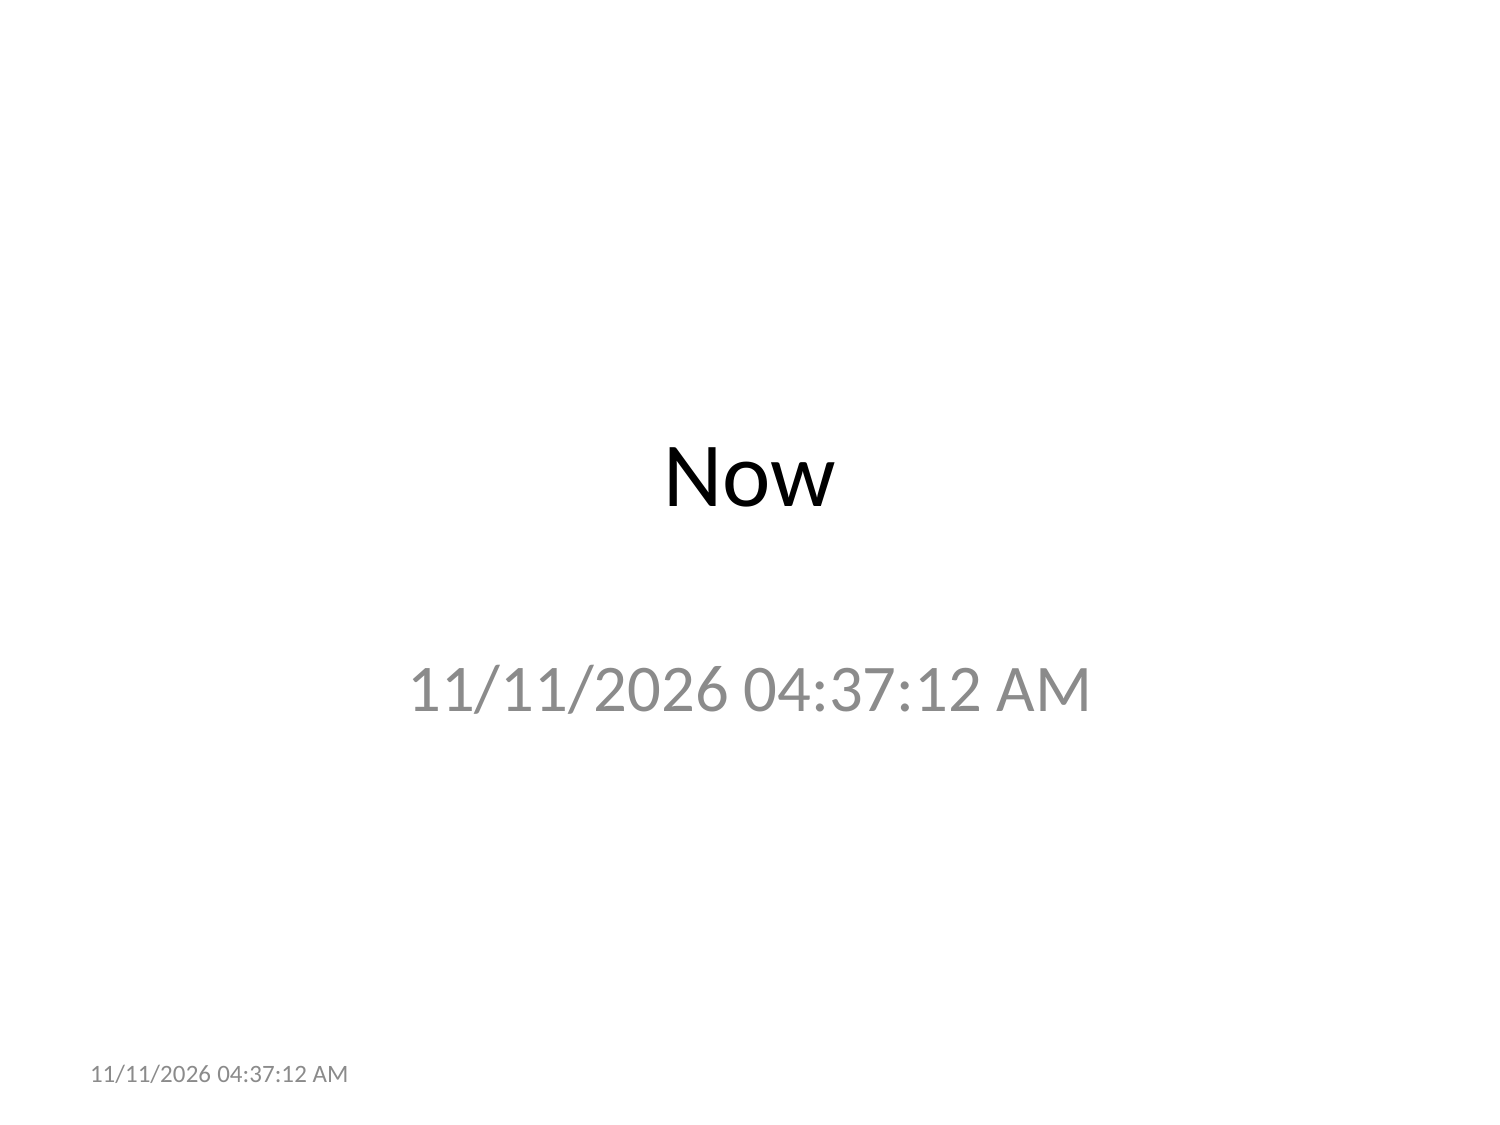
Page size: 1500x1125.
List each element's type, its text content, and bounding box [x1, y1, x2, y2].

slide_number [75, 1042, 425, 1103]
title Now [112, 349, 1388, 591]
subtitle 2011-12-19 10:20:04 AM [225, 637, 1275, 925]
